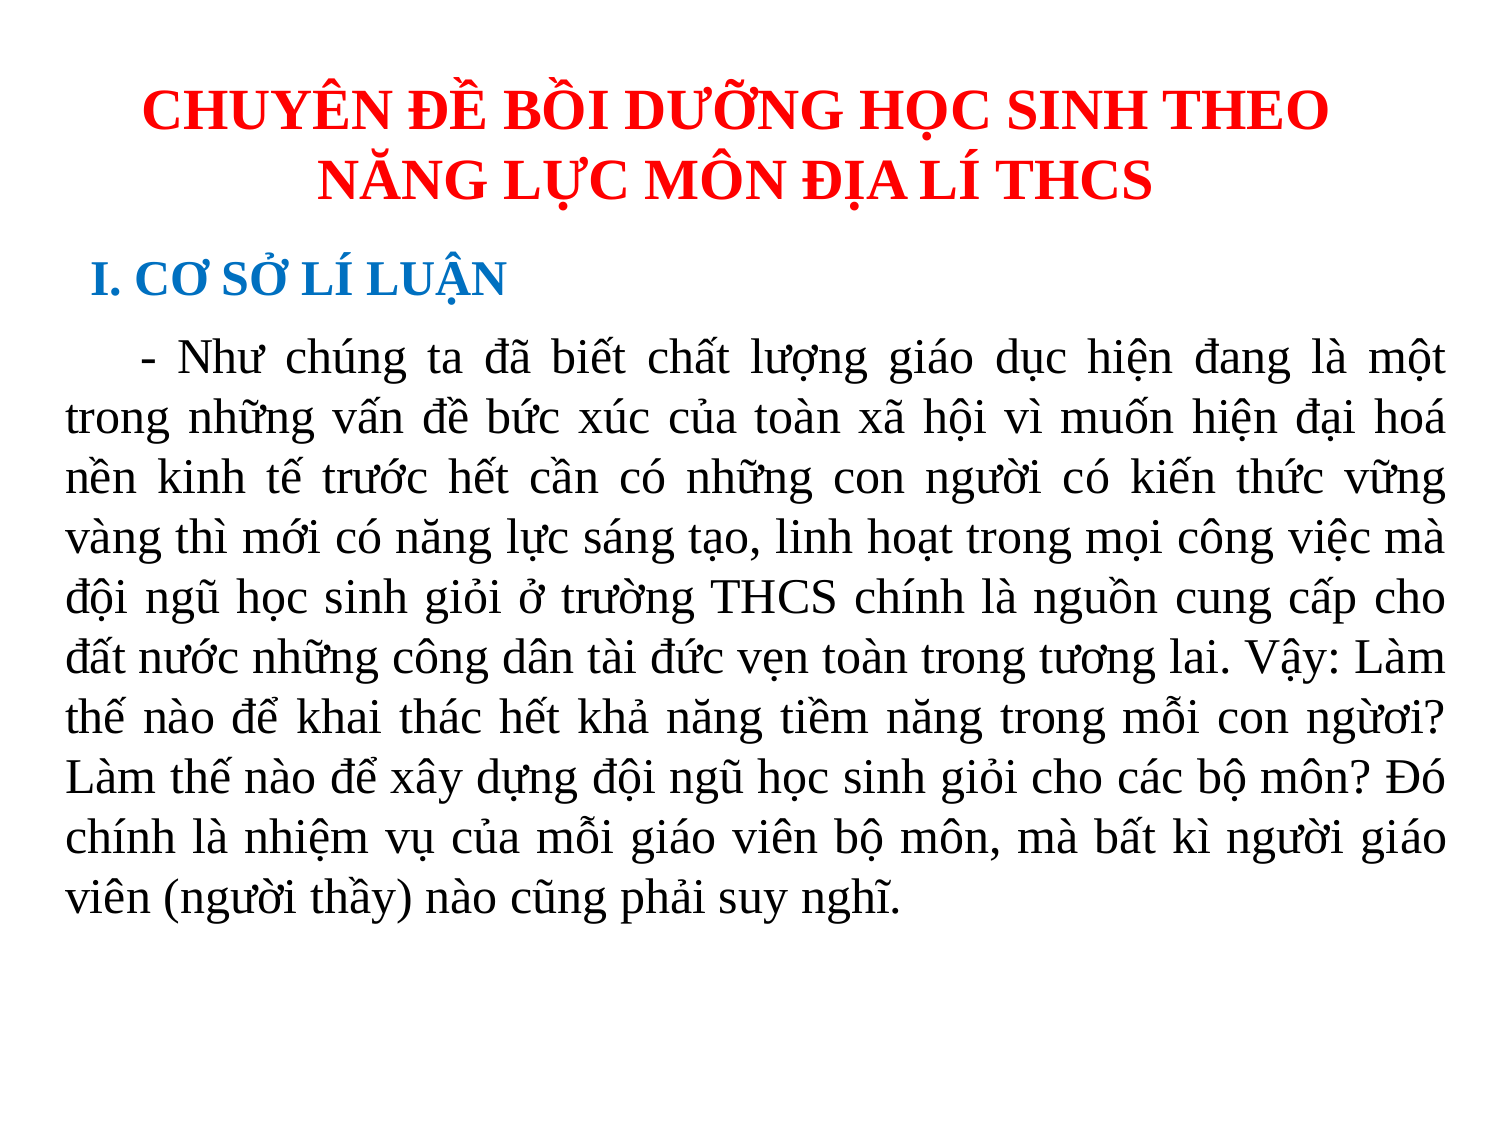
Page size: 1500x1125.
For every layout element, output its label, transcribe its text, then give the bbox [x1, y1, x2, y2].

text_box - Như chúng ta đã biết chất lượng giáo dục hiện đang là một trong những vấn đề bức xúc của toàn xã hội vì muốn hiện đại hoá nền kinh tế trước hết cần có những con người có kiến thức vững vàng thì mới có năng lực sáng tạo, linh hoạt trong mọi công việc mà đội ngũ học sinh giỏi ở trường THCS chính là nguồn cung cấp cho đất nước những công dân tài đức vẹn toàn trong tương lai. Vậy: Làm thế nào để khai thác hết khả năng tiềm năng trong mỗi con ngừơi? Làm thế nào để xây dựng đội ngũ học sinh giỏi cho các bộ môn? Đó chính là nhiệm vụ của mỗi giáo viên bộ môn, mà bất kì người giáo viên (người thầy) nào cũng phải suy nghĩ. [49, 315, 1463, 931]
text_box I. CƠ SỞ LÍ LUẬN [75, 237, 850, 313]
text_box CHUYÊN ĐỀ BỒI DƯỠNG HỌC SINH THEO NĂNG LỰC MÔN ĐỊA LÍ THCS [125, 63, 1347, 219]
